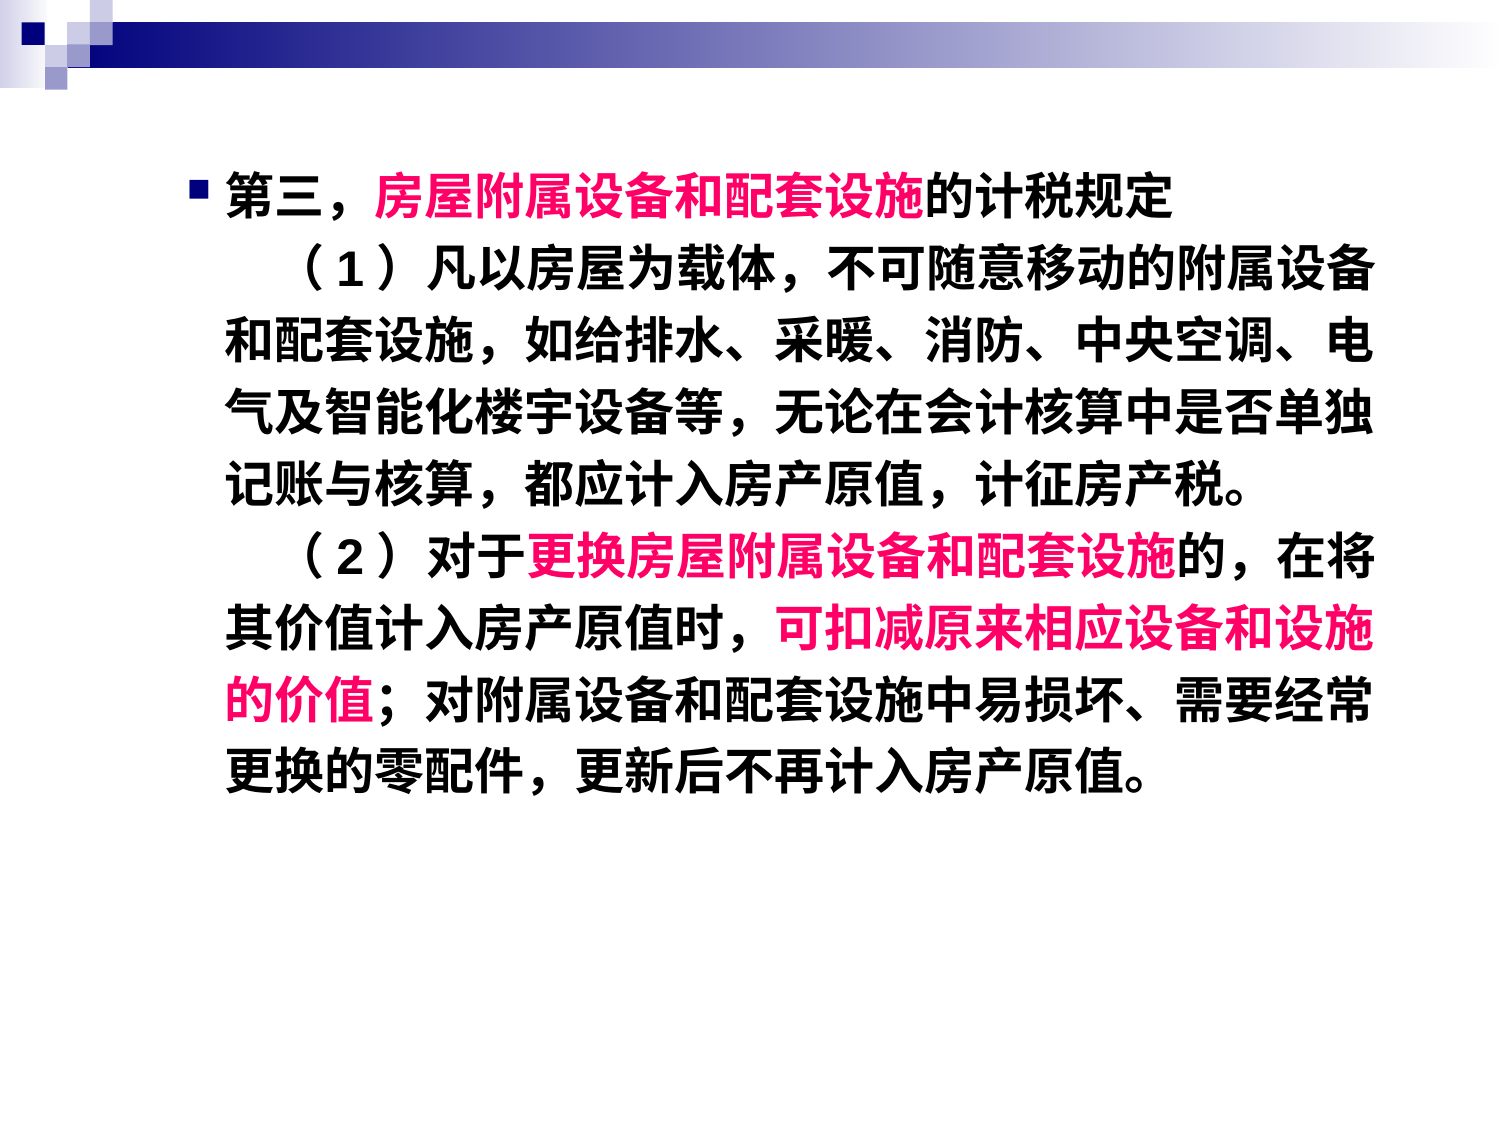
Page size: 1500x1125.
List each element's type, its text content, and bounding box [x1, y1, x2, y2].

list 第三，房屋附属设备和配套设施的计税规定 （1）凡以房屋为载体，不可随意移动的附属设备和配套设施，如给排水、采暖、消防、中央空调、电气及智能化楼宇设备等，无论在会计核算中是否单独记账与核算，都应计入房产原值，计征房产税。 （2）对于更换房屋附属设备和配套设施的，在将其价值计入房产原值时，可扣减原来相应设备和设施的价值；对附属设备和配套设施中易损坏、需要经常更换的零配件，更新后不再计入房产原值。 [21, 144, 1399, 1050]
